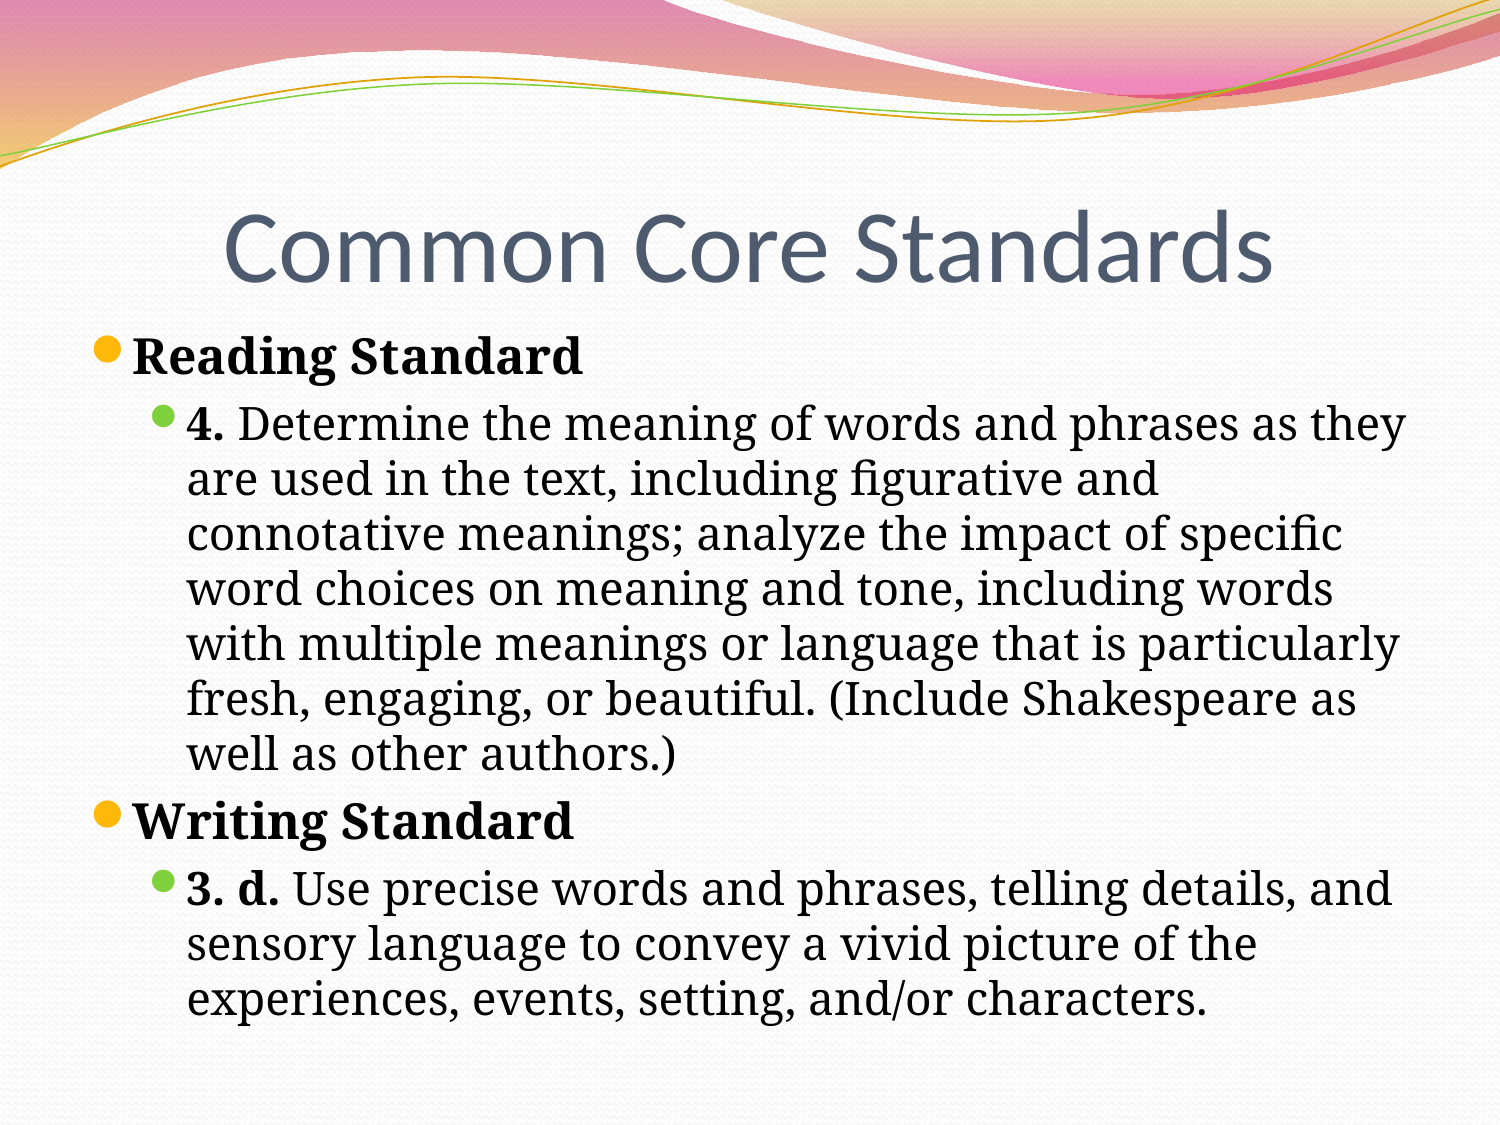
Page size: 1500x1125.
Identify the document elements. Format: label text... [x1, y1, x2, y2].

title Common Core Standards [75, 115, 1425, 303]
list Reading Standard 4. Determine the meaning of words and phrases as they are used in the text, including figurative and connotative meanings; analyze the impact of specific word choices on meaning and tone, including words with multiple meanings or language that is particularly fresh, engaging, or beautiful. (Include Shakespeare as well as other authors.) Writing Standard 3. d. Use precise words and phrases, telling details, and sensory language to convey a vivid picture of the experiences, events, setting, and/or characters. [75, 317, 1425, 1038]
